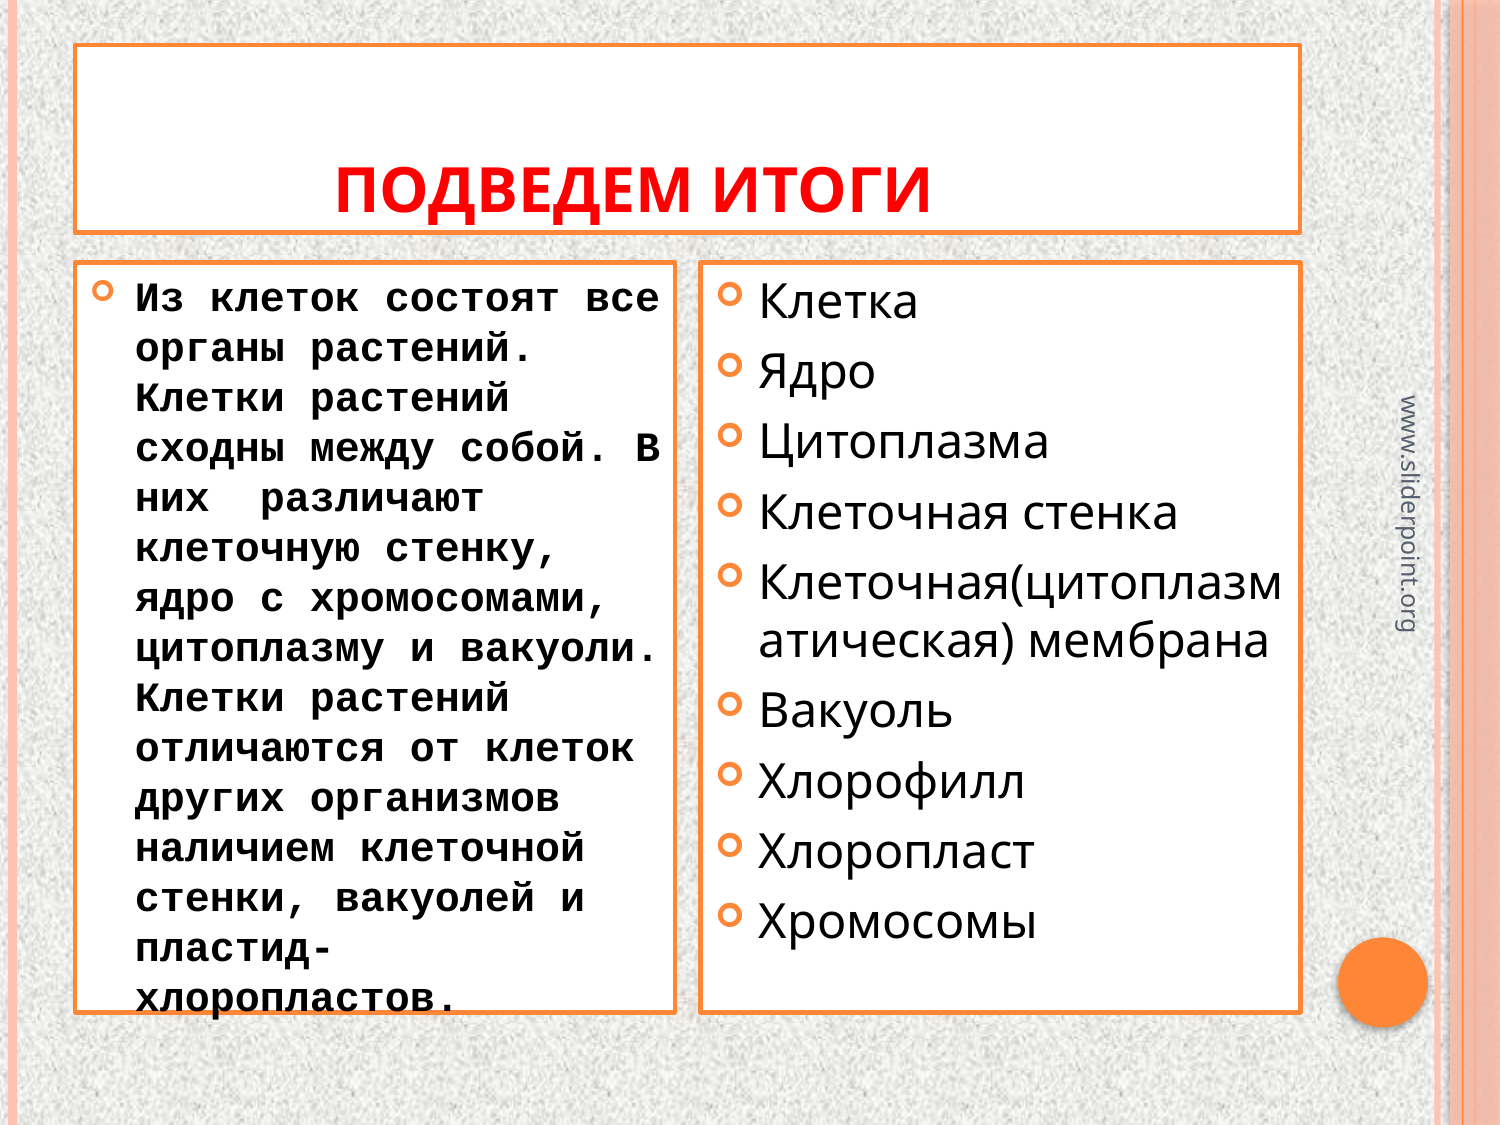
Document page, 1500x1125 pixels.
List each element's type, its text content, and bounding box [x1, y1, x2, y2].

picture [1441, 0, 1449, 1125]
list Из клеток состоят все органы растений. Клетки растений сходны между собой. В них различают клеточную стенку, ядро с хромосомами, цитоплазму и вакуоли. Клетки растений отличаются от клеток других организмов наличием клеточной стенки, вакуолей и пластид- хлоропластов. [73, 260, 677, 1015]
picture [18, 0, 1434, 1125]
picture [0, 0, 7, 1125]
list Клетка Ядро Цитоплазма Клеточная стенка Клеточная(цитоплазматическая) мембрана Вакуоль Хлорофилл Хлоропласт Хромосомы [704, 266, 1297, 1009]
title Подведем итоги [73, 43, 1302, 235]
footer www.sliderpoint.org [1379, 380, 1440, 906]
